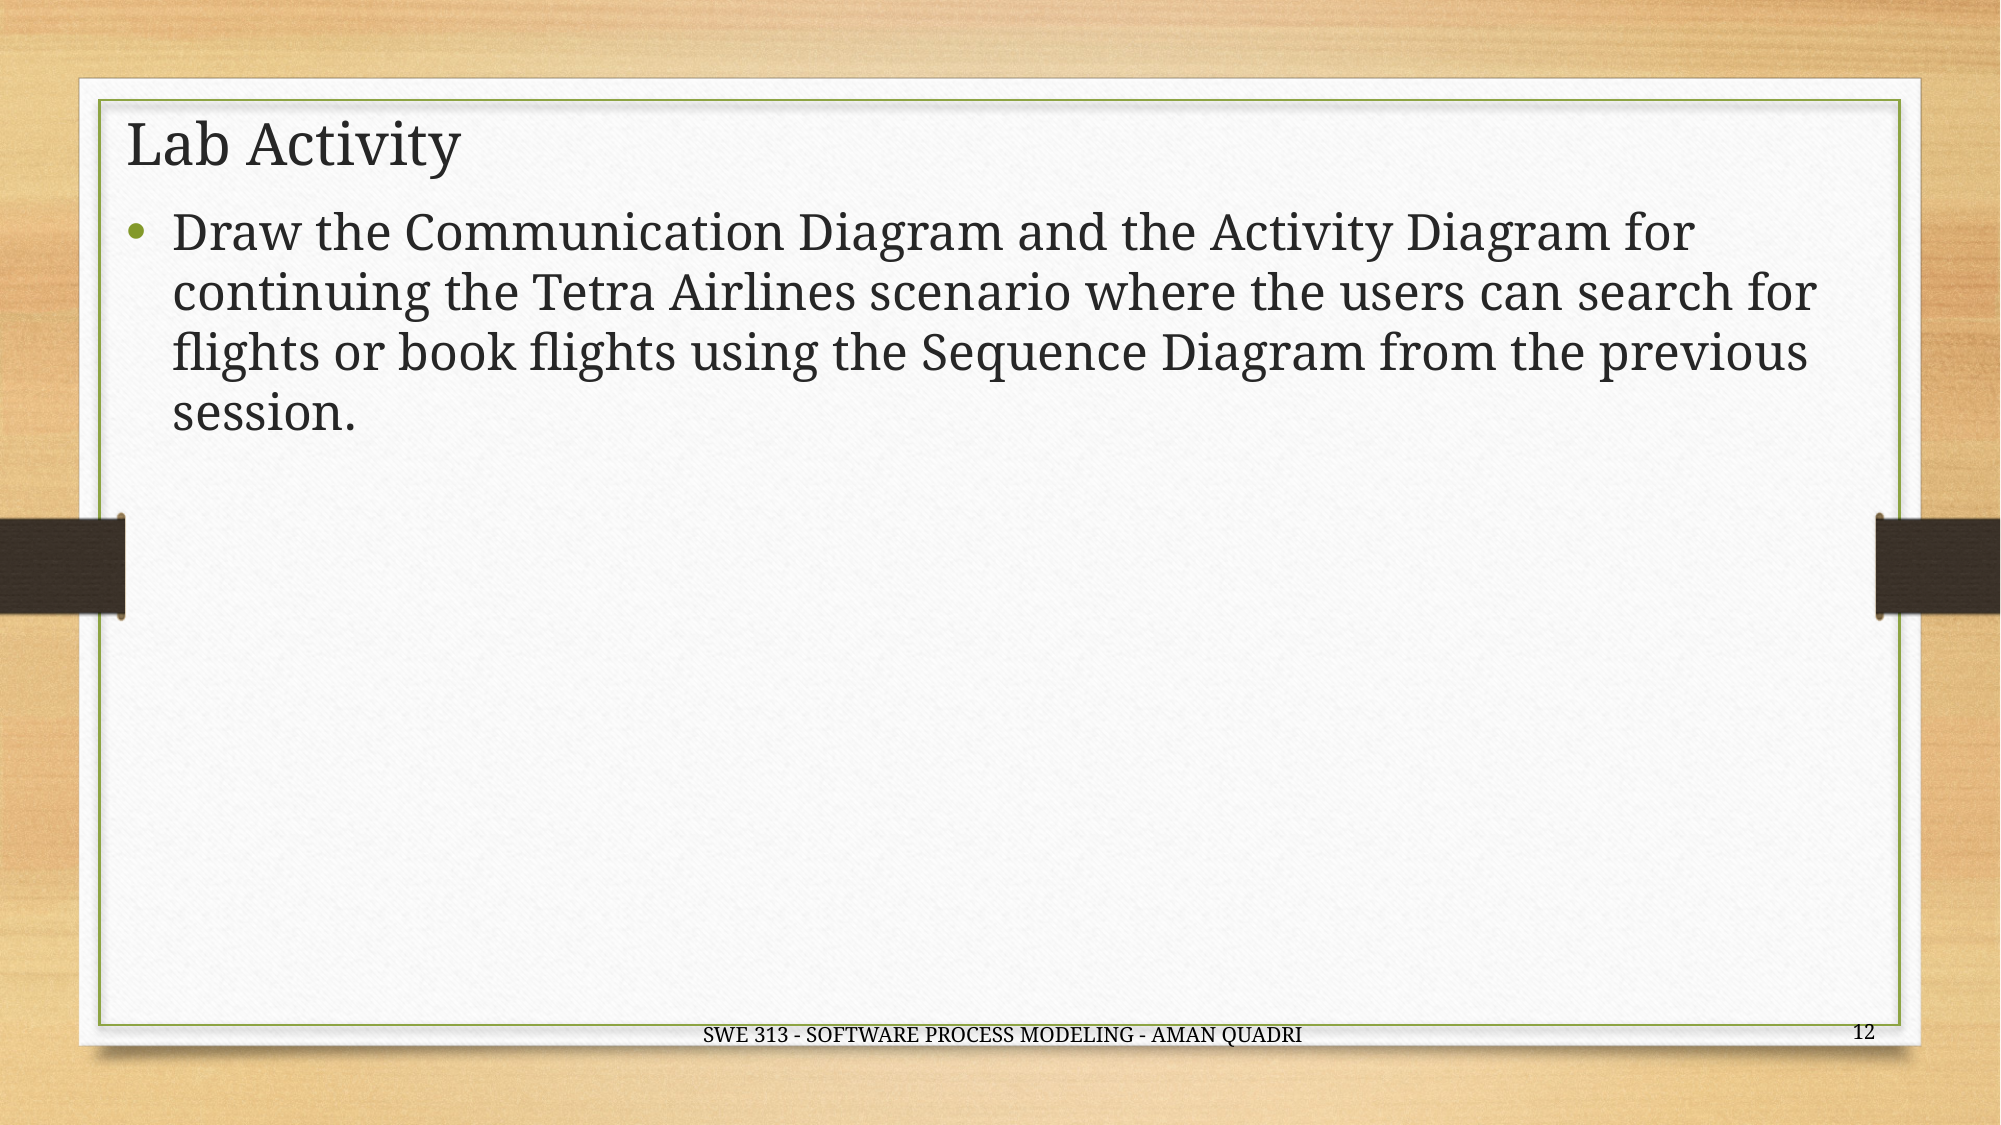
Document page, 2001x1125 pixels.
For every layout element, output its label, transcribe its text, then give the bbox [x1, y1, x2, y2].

footer SWE 313 - SOFTWARE PROCESS MODELING - AMAN QUADRI [403, 1020, 1602, 1049]
title Lab Activity [110, 99, 1895, 185]
picture [0, 0, 2001, 1125]
slide_number 12 [1801, 1010, 1891, 1056]
list Draw the Communication Diagram and the Activity Diagram for continuing the Tetra Airlines scenario where the users can search for flights or book flights using the Sequence Diagram from the previous session. [110, 193, 1895, 1012]
